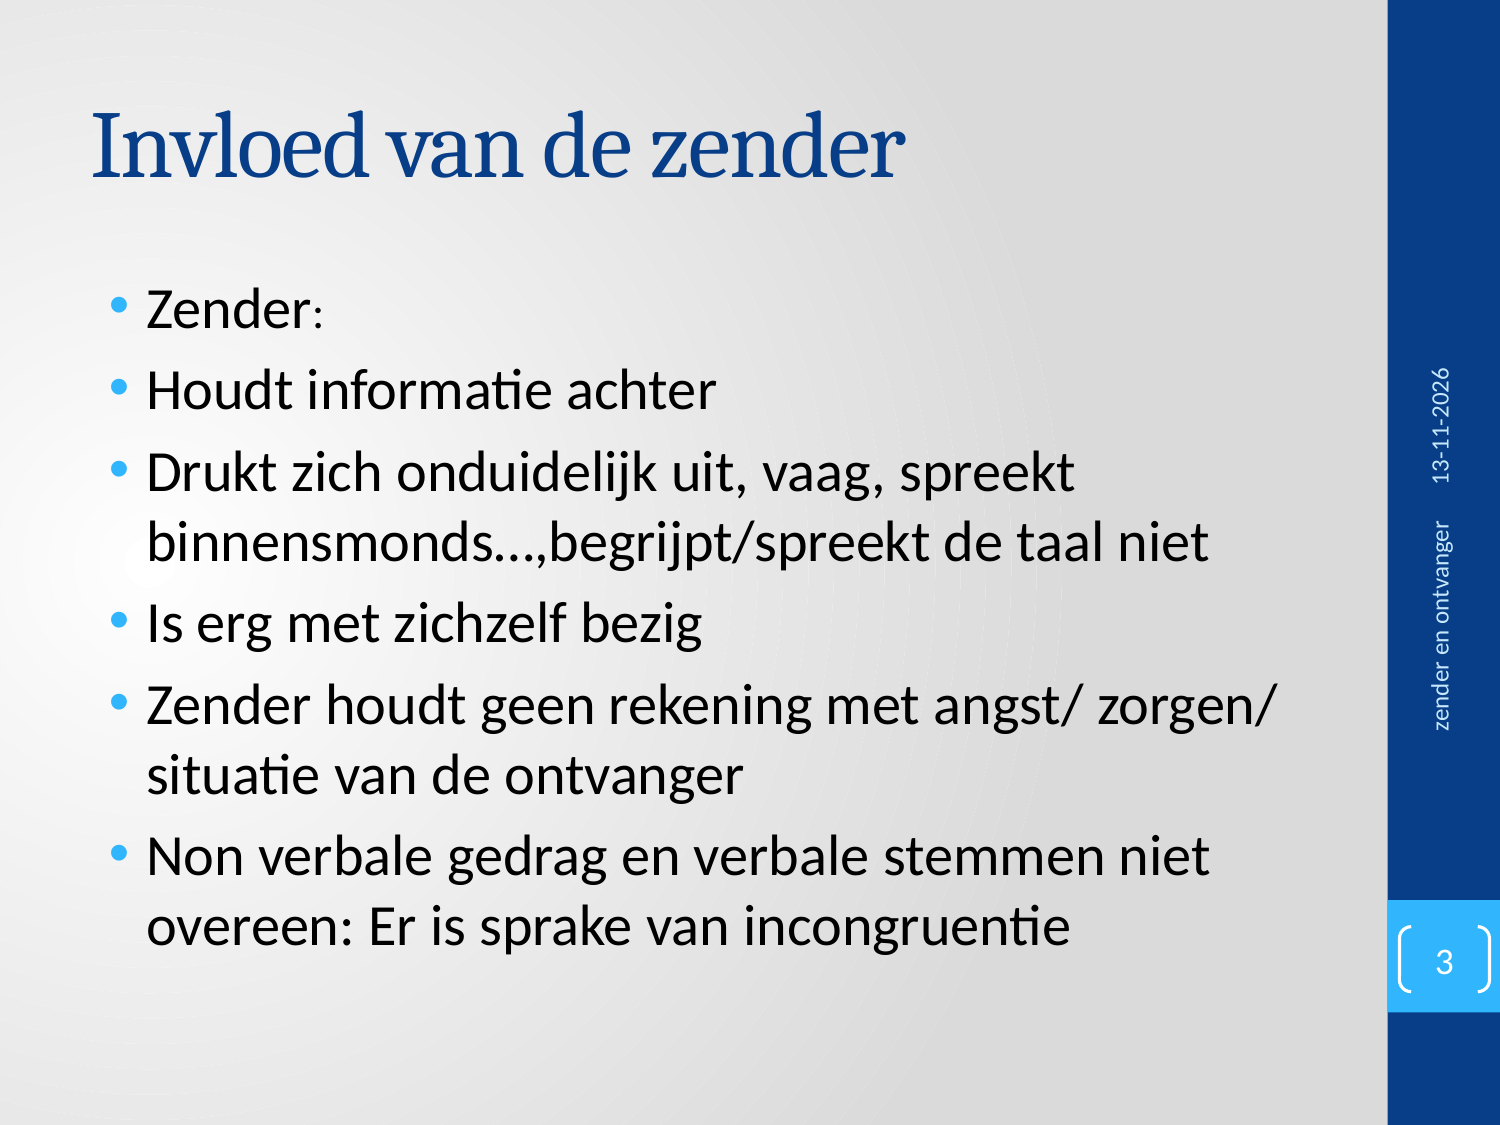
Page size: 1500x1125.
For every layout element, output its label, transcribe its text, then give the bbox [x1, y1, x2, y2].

list Zender: Houdt informatie achter Drukt zich onduidelijk uit, vaag, spreekt binnensmonds…,begrijpt/spreekt de taal niet Is erg met zichzelf bezig Zender houdt geen rekening met angst/ zorgen/ situatie van de ontvanger Non verbale gedrag en verbale stemmen niet overeen: Er is sprake van incongruentie [75, 262, 1325, 1050]
slide_number 3 [1397, 925, 1492, 994]
title Invloed van de zender [75, 45, 1325, 233]
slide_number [1408, 100, 1469, 500]
footer zender en ontvanger [1408, 500, 1469, 889]
